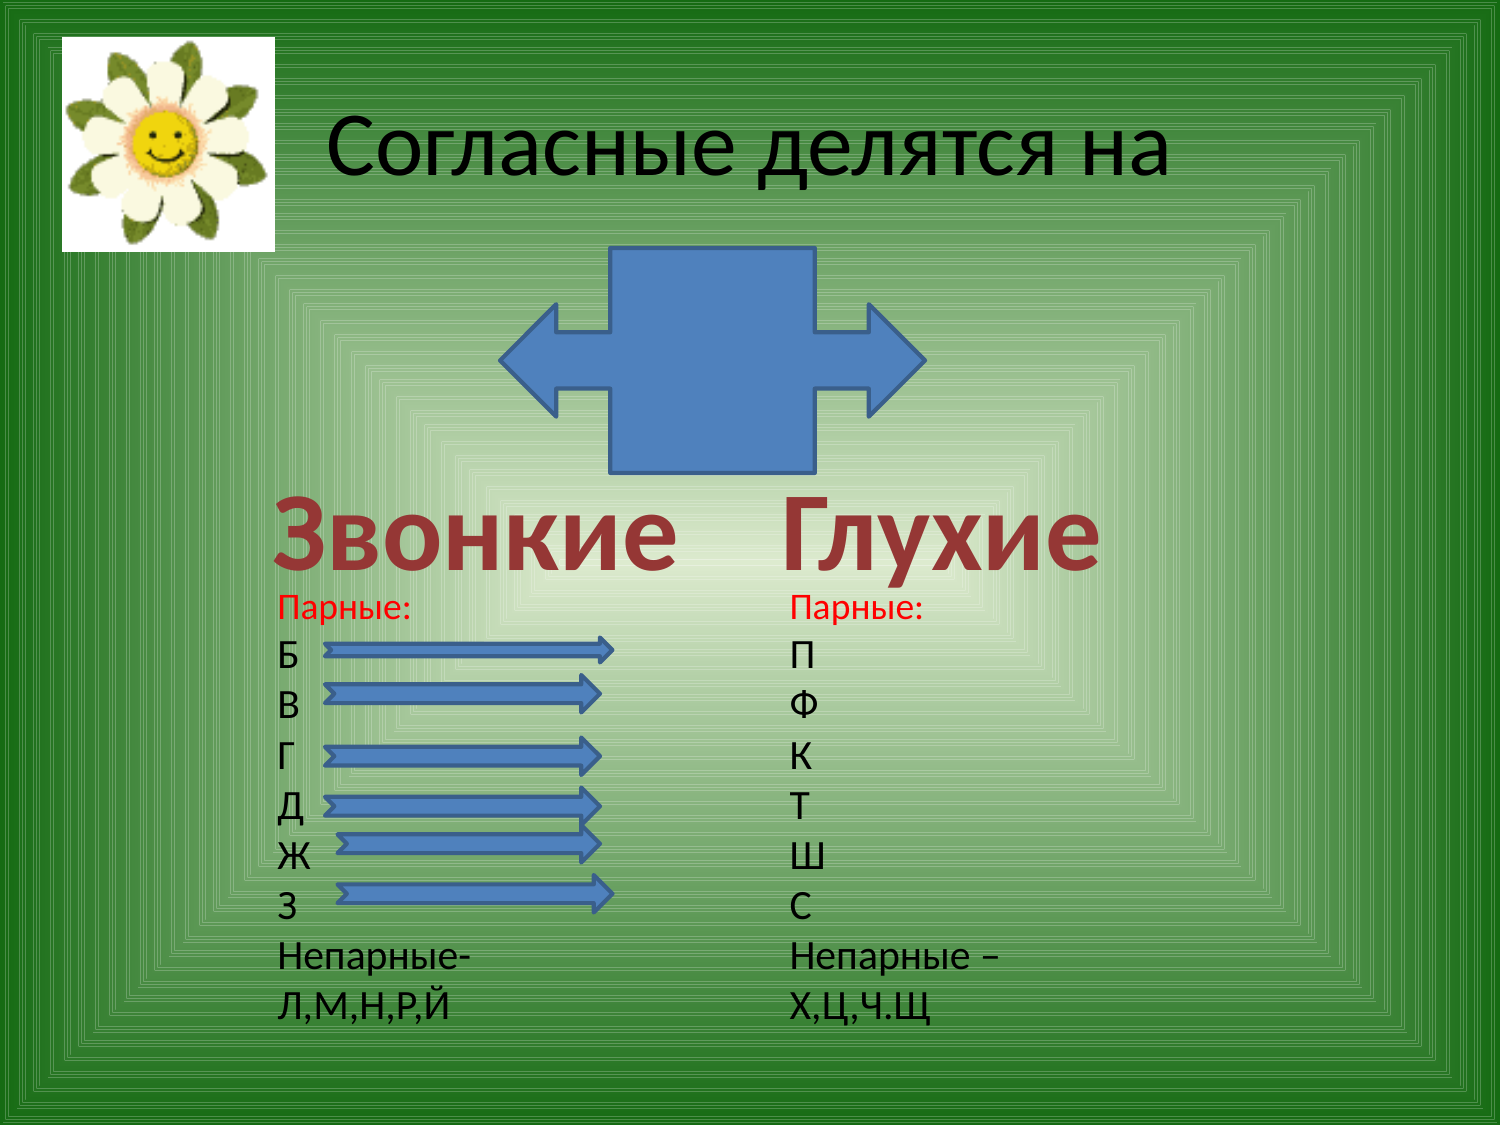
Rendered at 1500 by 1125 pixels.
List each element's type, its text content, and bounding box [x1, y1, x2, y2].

text_box Звонкие Глухие [929, 449, 1338, 600]
text_box Парные: П Ф К Т Ш С Непарные – Х,Ц,Ч.Щ [774, 574, 1138, 1125]
title Согласные делятся на [279, 45, 1425, 233]
text_box Звонкие Глухие [37, 449, 257, 600]
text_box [262, 247, 926, 1040]
picture [62, 37, 275, 253]
